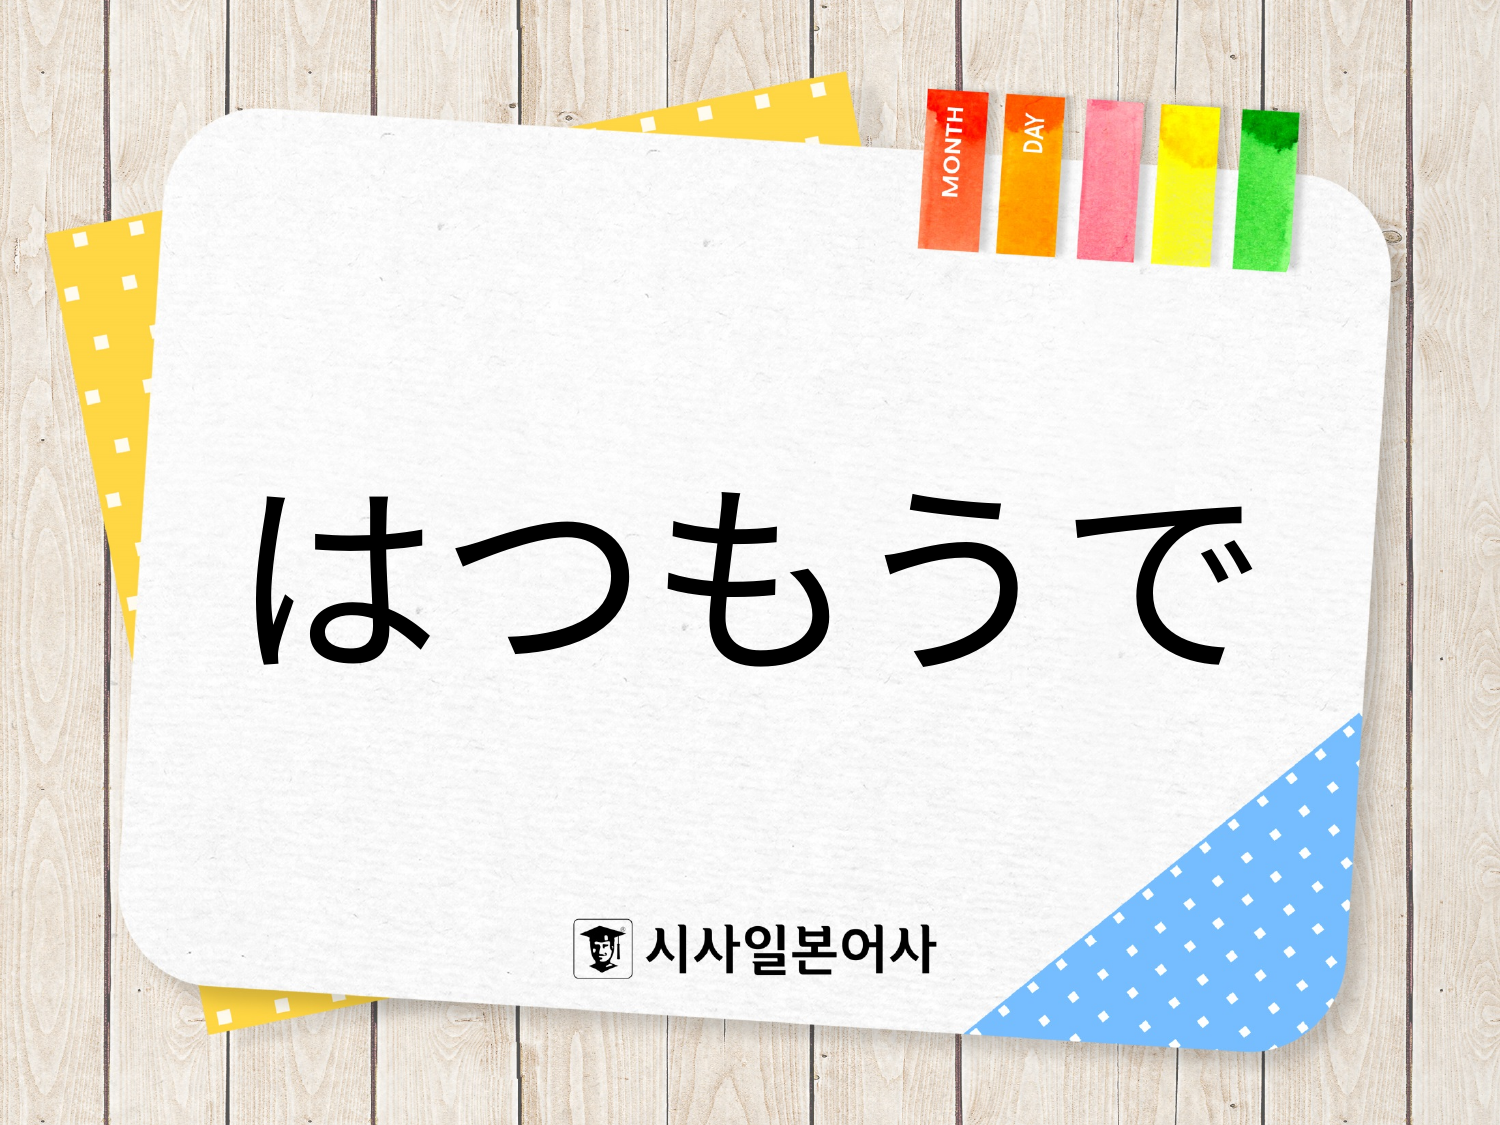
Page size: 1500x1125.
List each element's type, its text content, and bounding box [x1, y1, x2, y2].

picture [0, 0, 1500, 1125]
title はつもうで [75, 338, 1425, 811]
